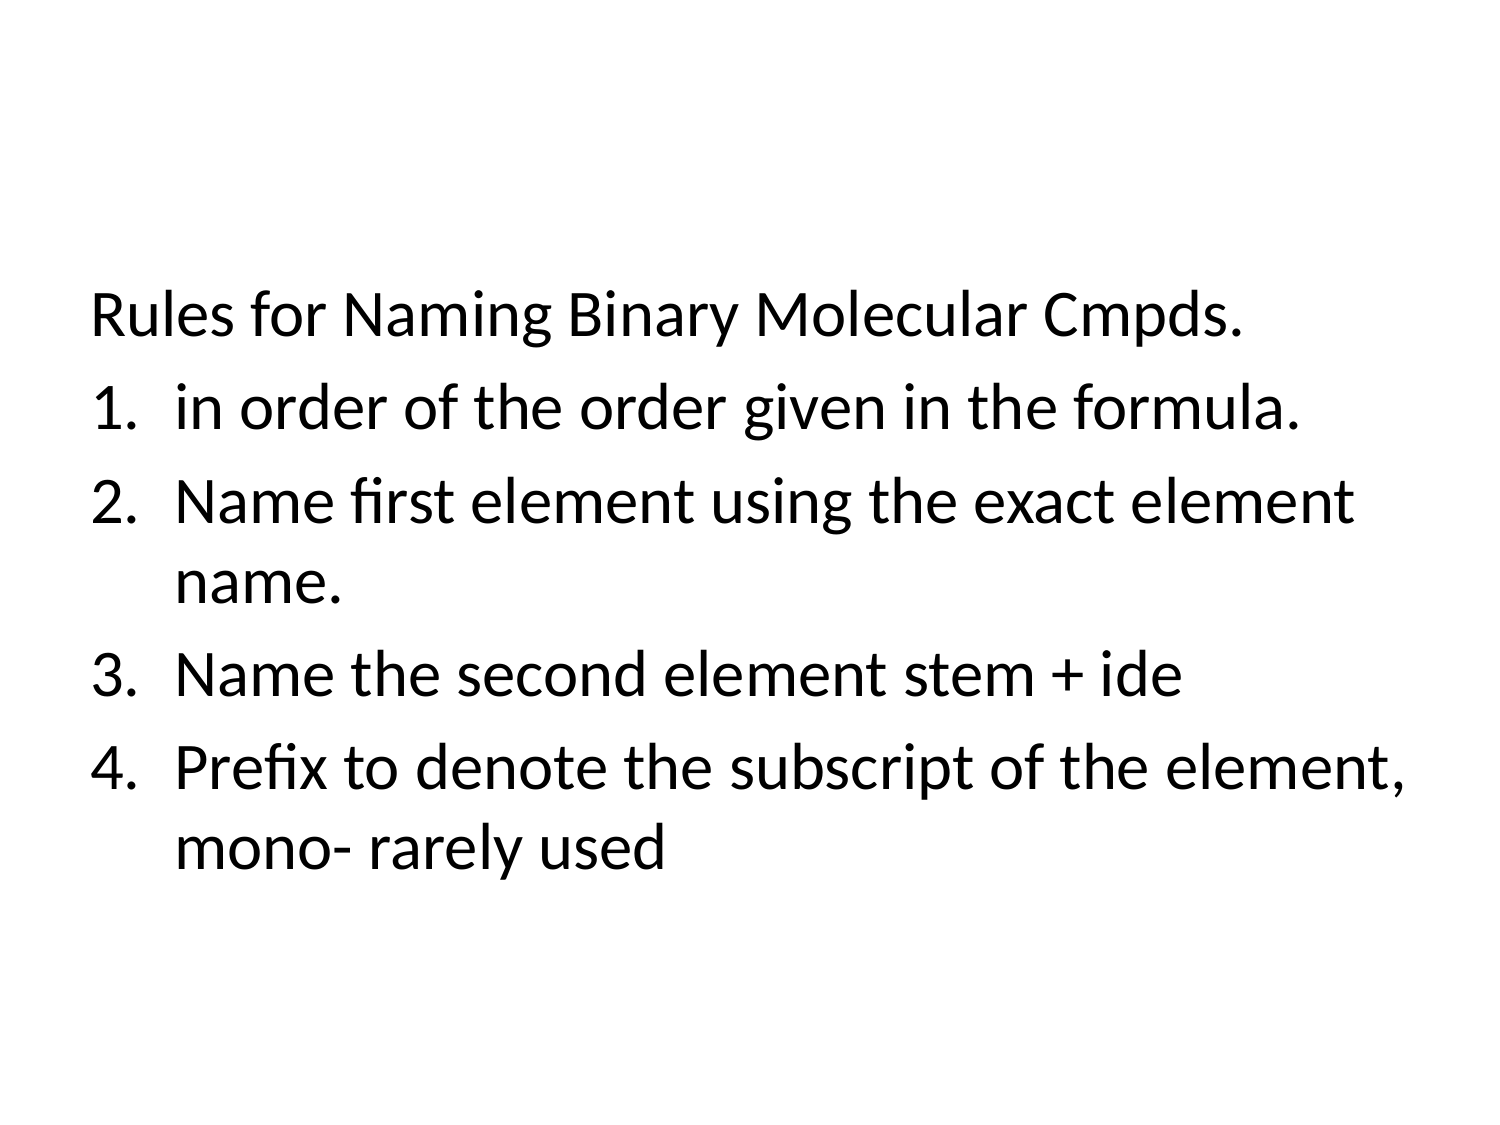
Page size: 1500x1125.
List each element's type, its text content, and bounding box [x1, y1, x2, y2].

list Rules for Naming Binary Molecular Cmpds. in order of the order given in the formula. Name first element using the exact element name. Name the second element stem + ide Prefix to denote the subscript of the element, mono- rarely used [75, 262, 1425, 1005]
